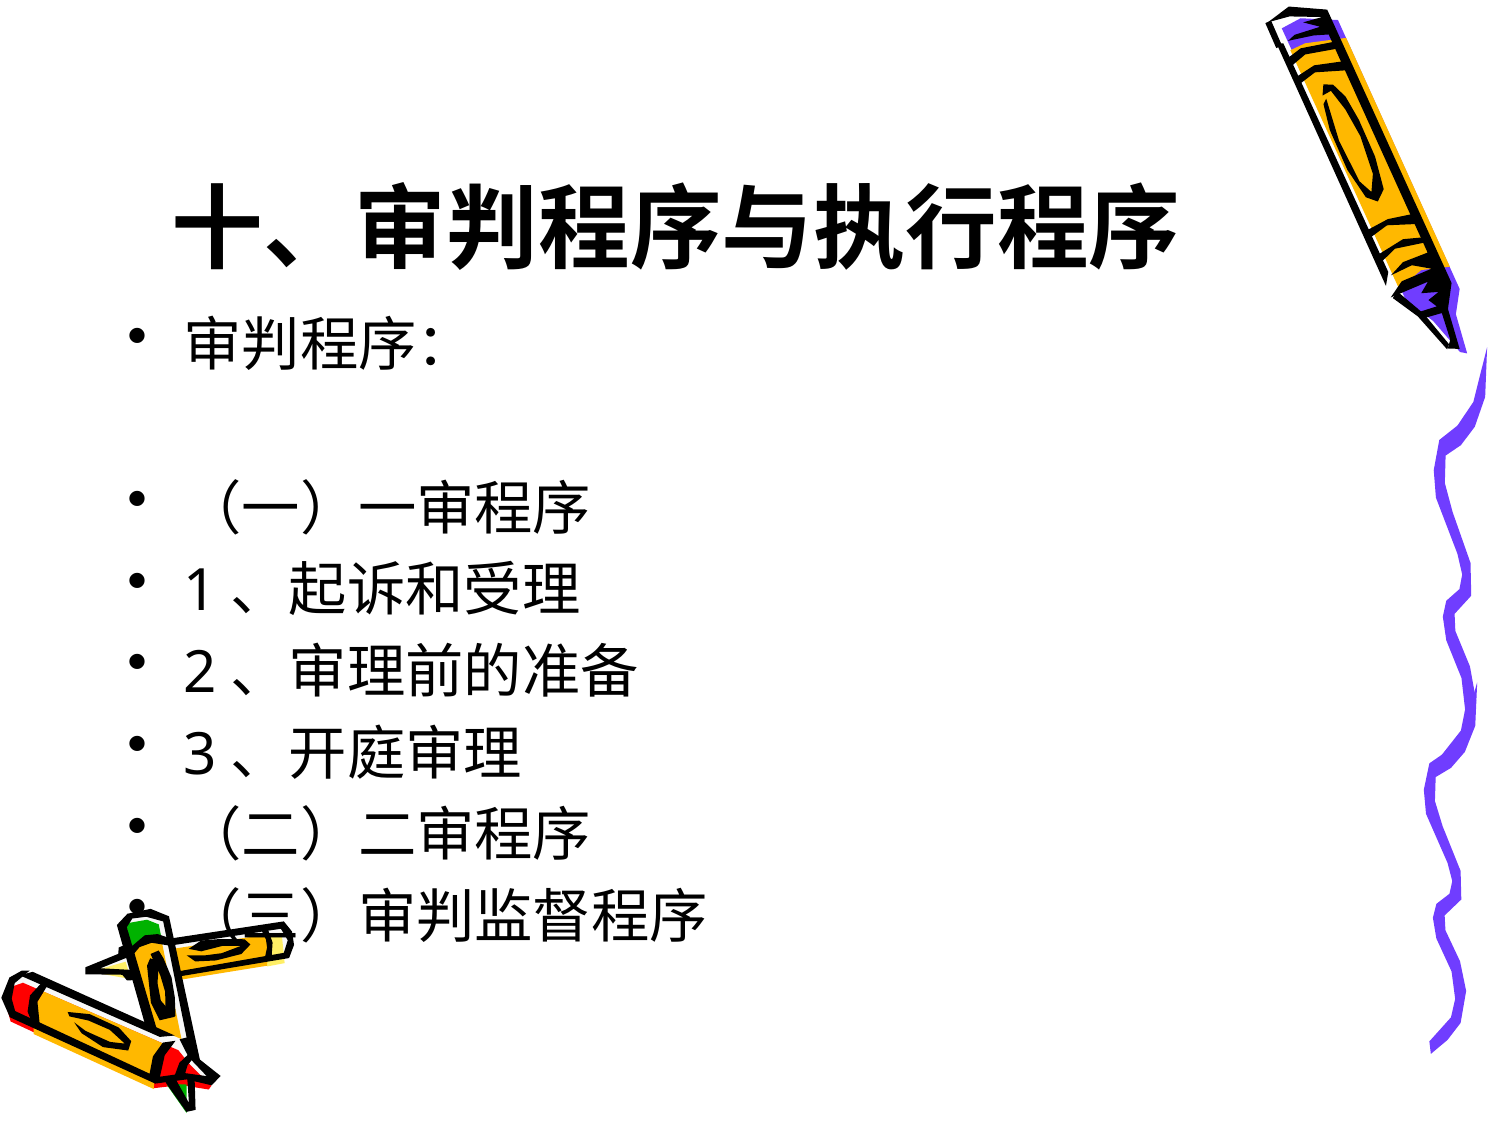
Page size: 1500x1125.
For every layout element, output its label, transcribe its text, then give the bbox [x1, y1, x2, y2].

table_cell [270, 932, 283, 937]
list 审判程序： （一）一审程序 1、起诉和受理 2、审理前的准备 3、开庭审理 （二）二审程序 （三）审判监督程序 [112, 299, 1376, 901]
title 十、审判程序与执行程序 [112, 24, 1240, 288]
